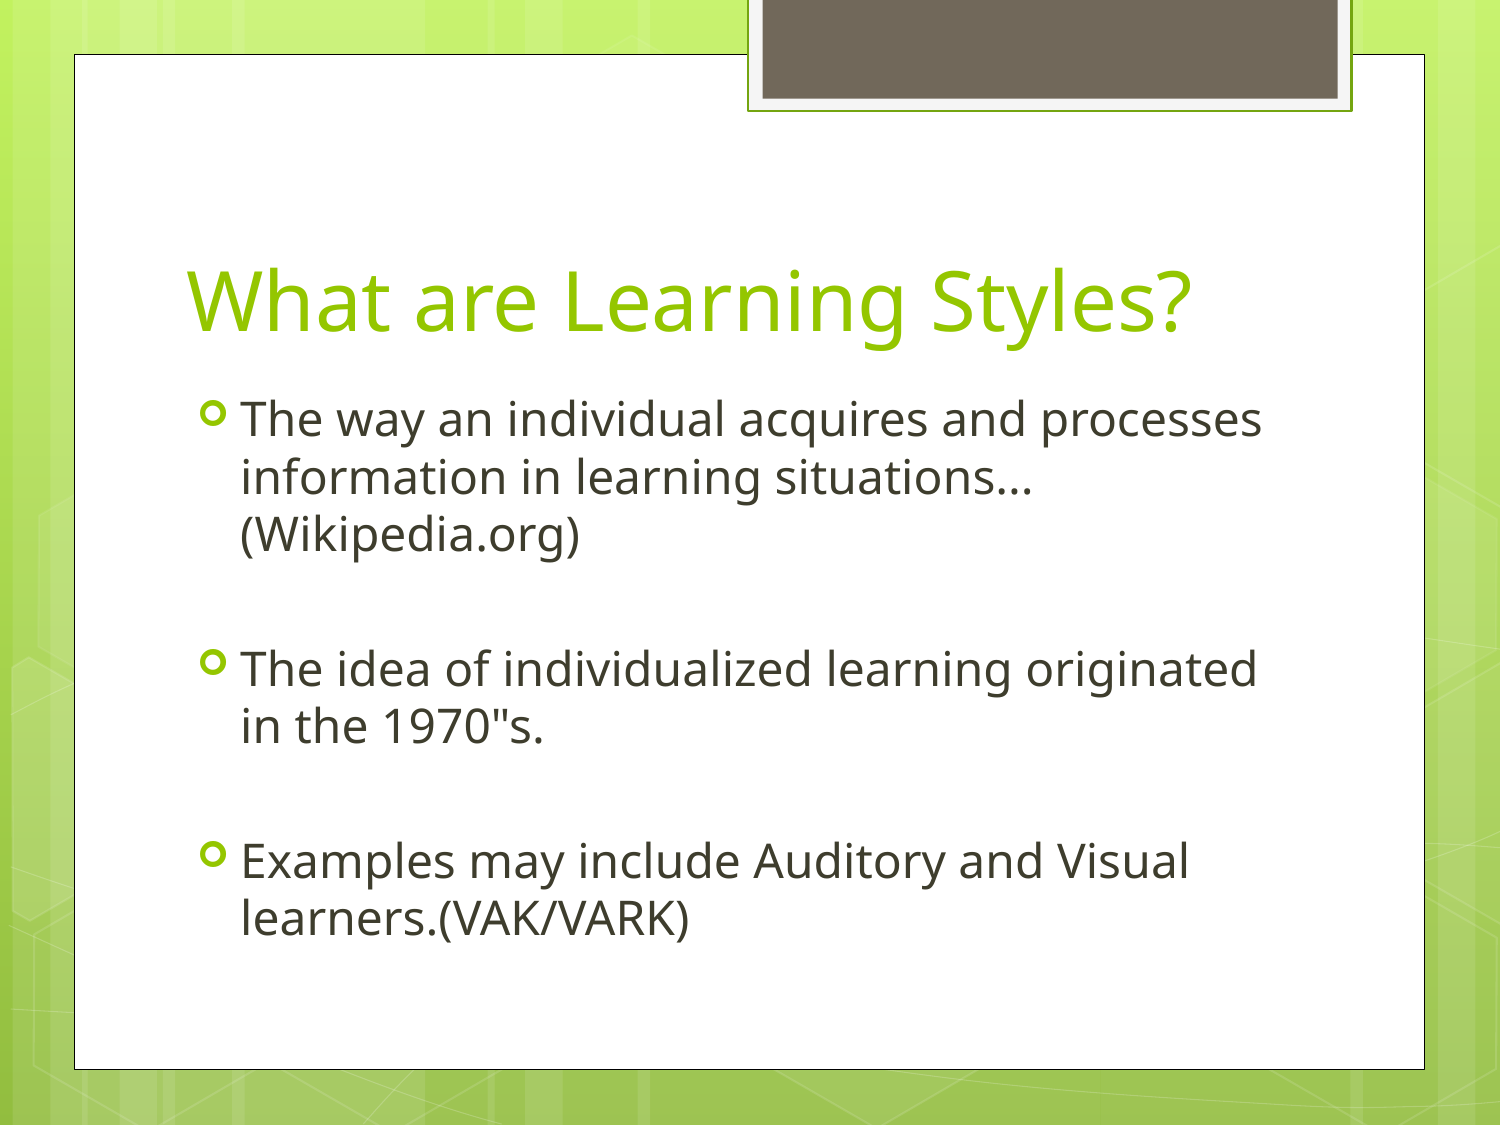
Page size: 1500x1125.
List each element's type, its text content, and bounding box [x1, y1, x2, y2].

list The way an individual acquires and processes information in learning situations... (Wikipedia.org) The idea of individualized learning originated in the 1970"s. Examples may include Auditory and Visual learners.(VAK/VARK) [171, 381, 1283, 957]
title What are Learning Styles? [171, 168, 1324, 357]
